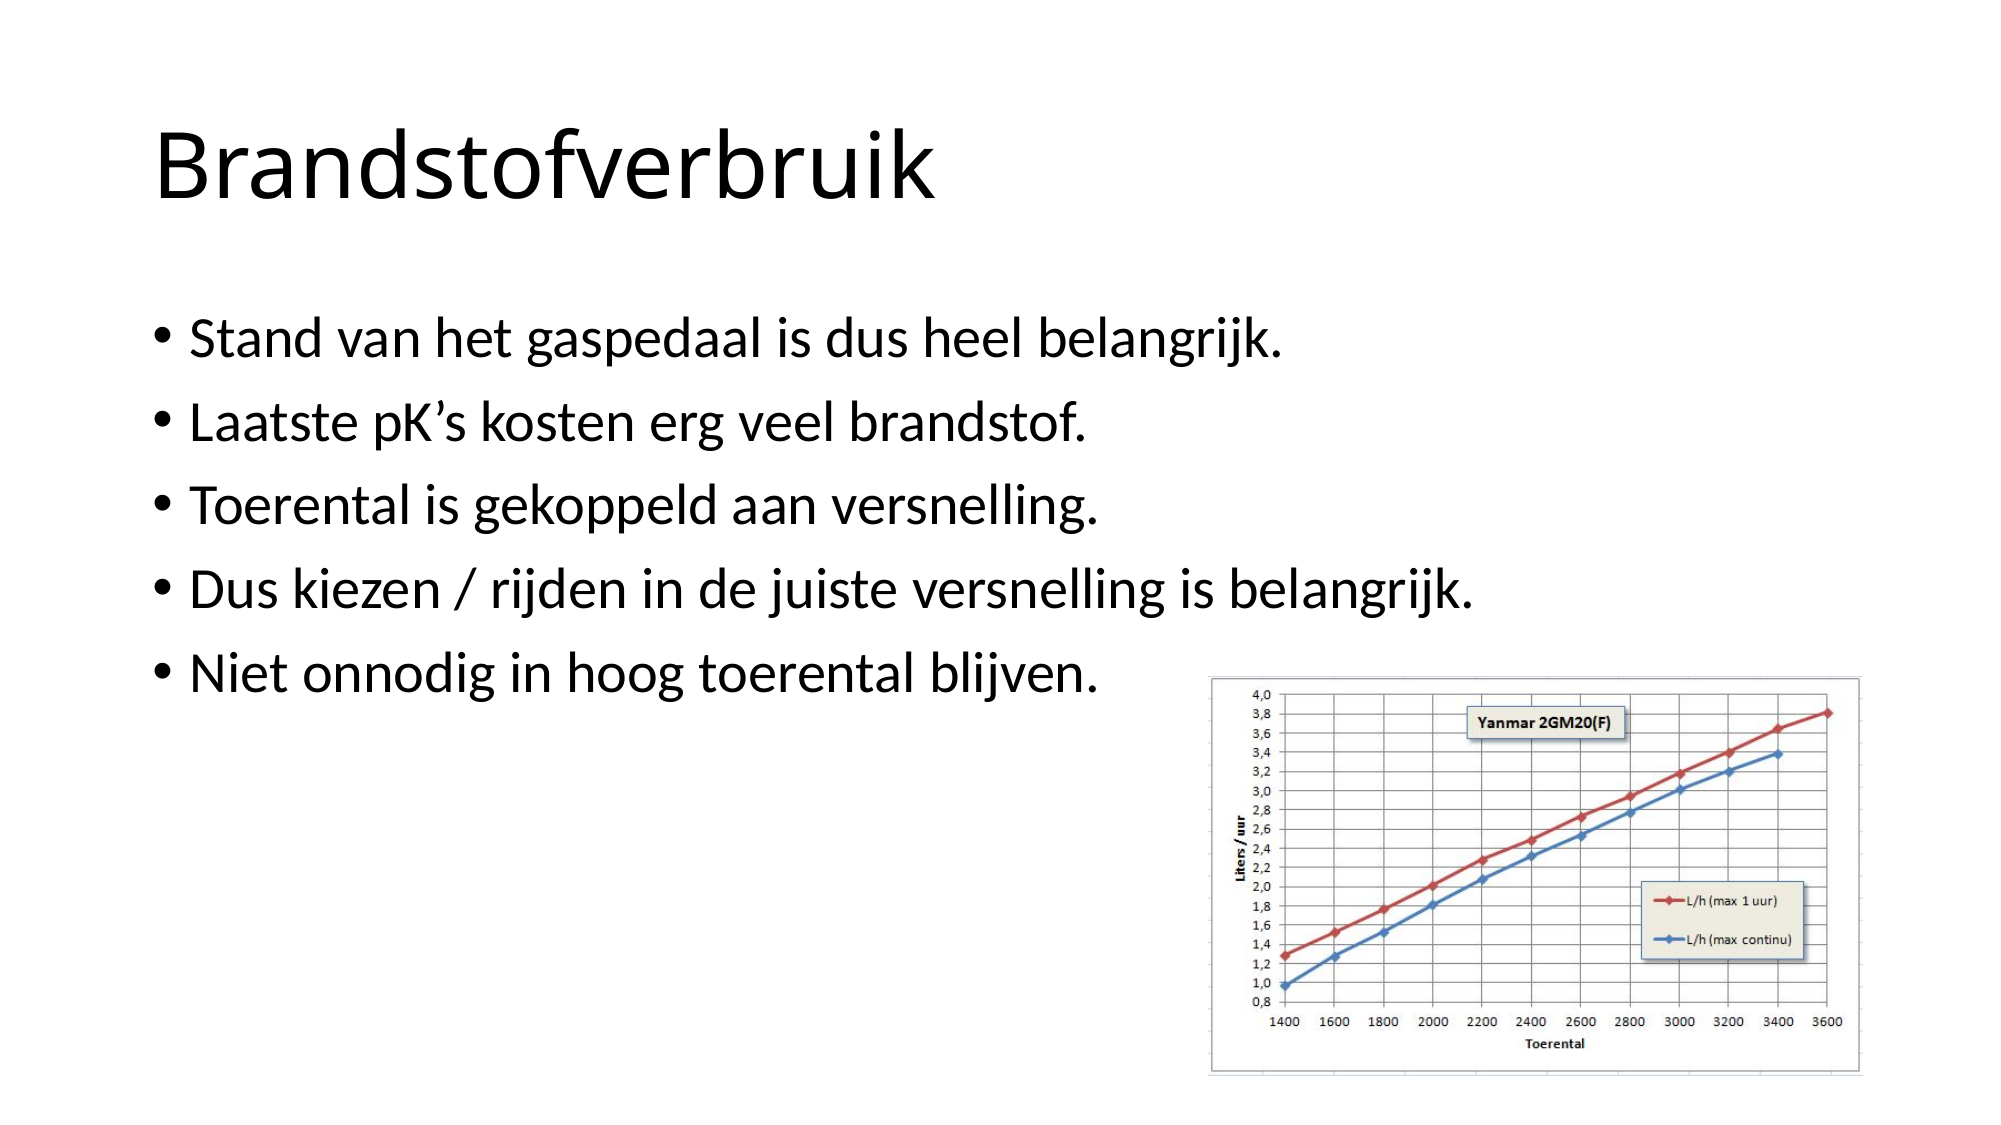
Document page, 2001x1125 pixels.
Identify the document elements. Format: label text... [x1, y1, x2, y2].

title Brandstofverbruik [137, 59, 1863, 278]
list Stand van het gaspedaal is dus heel belangrijk. Laatste pK’s kosten erg veel brandstof. Toerental is gekoppeld aan versnelling. Dus kiezen / rijden in de juiste versnelling is belangrijk. Niet onnodig in hoog toerental blijven. [137, 299, 1863, 1014]
picture [1208, 676, 1863, 1076]
